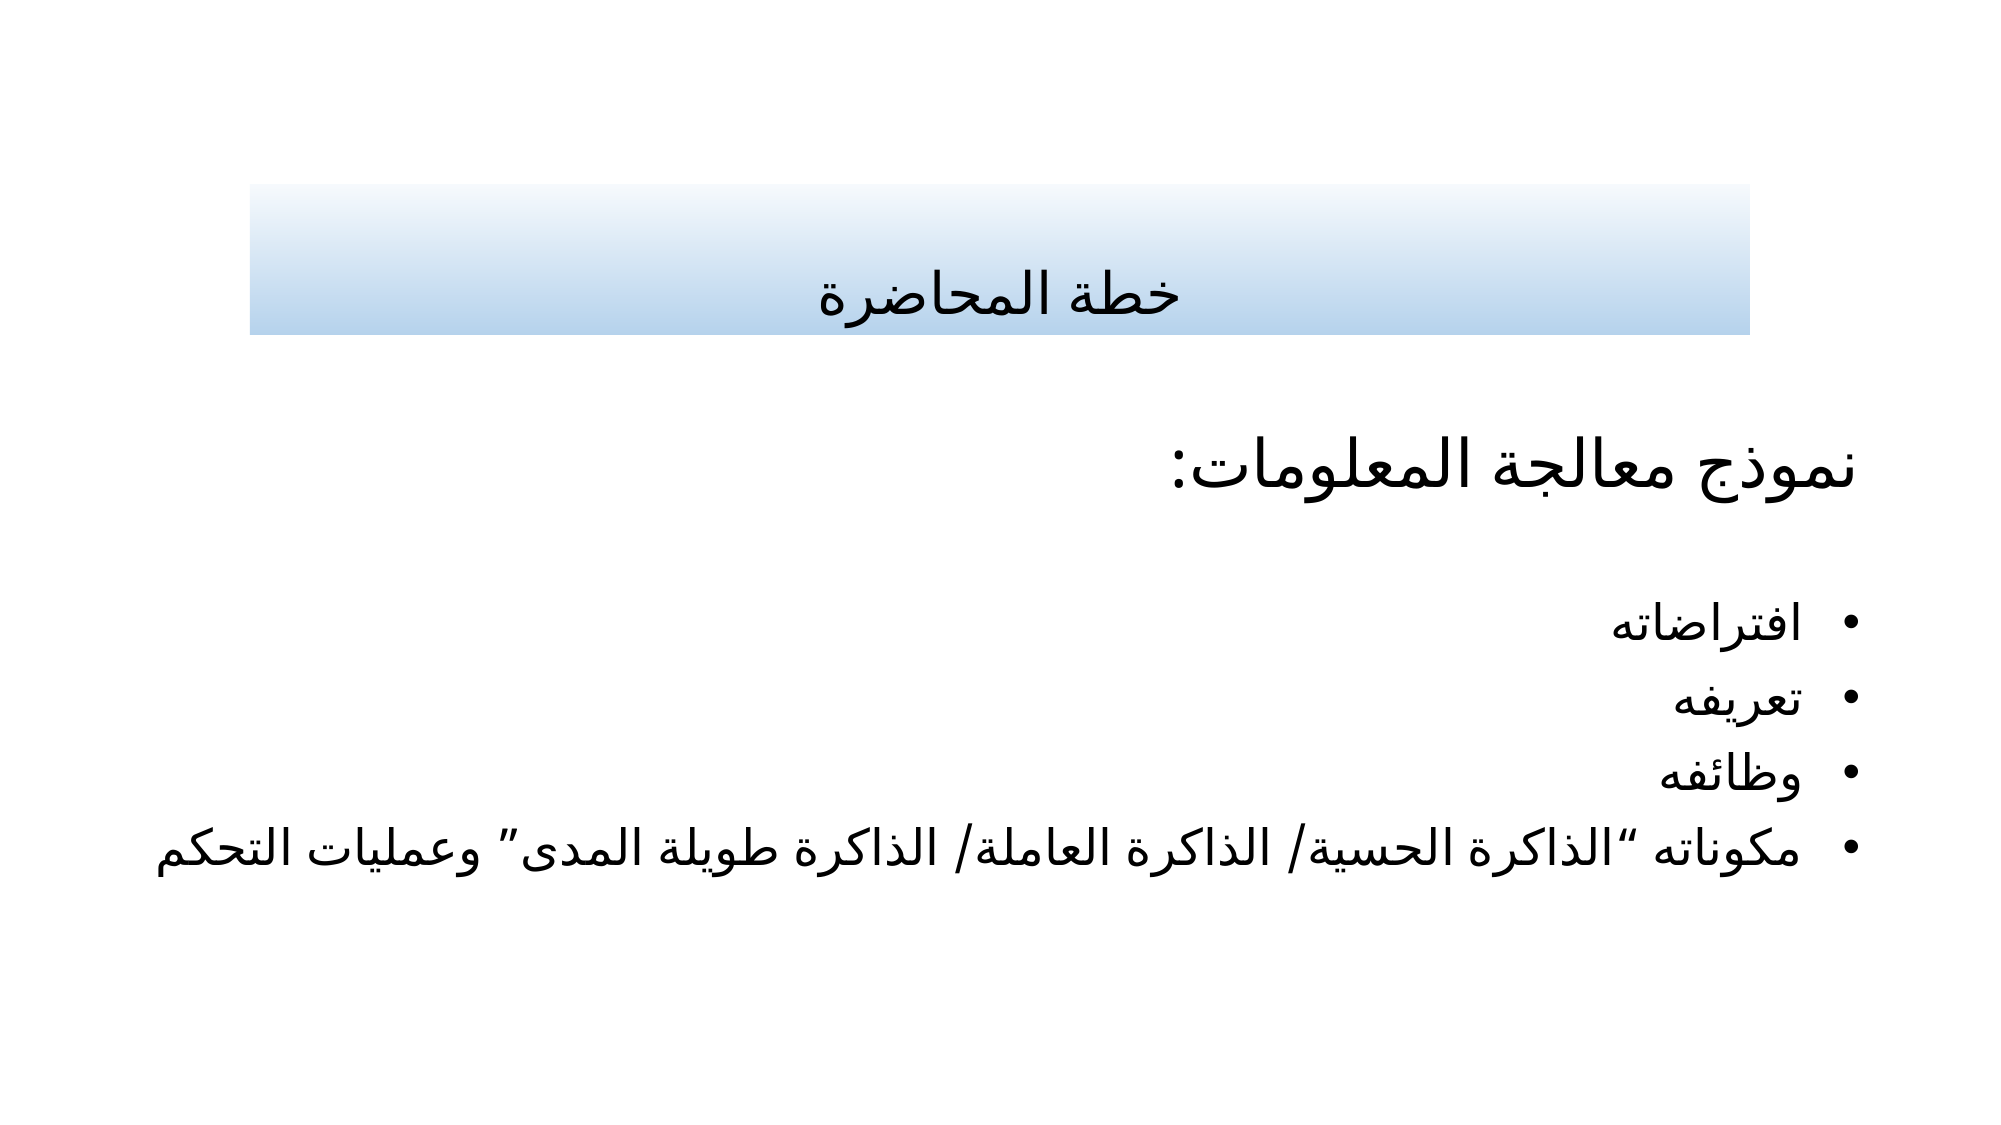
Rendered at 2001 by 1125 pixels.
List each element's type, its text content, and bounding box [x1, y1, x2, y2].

title خطة المحاضرة [249, 184, 1750, 335]
subtitle نموذج معالجة المعلومات: افتراضاته تعريفه وظائفه مكوناته “الذاكرة الحسية/ الذاكرة العاملة/ الذاكرة طويلة المدى” وعمليات التحكم [117, 422, 1875, 1076]
